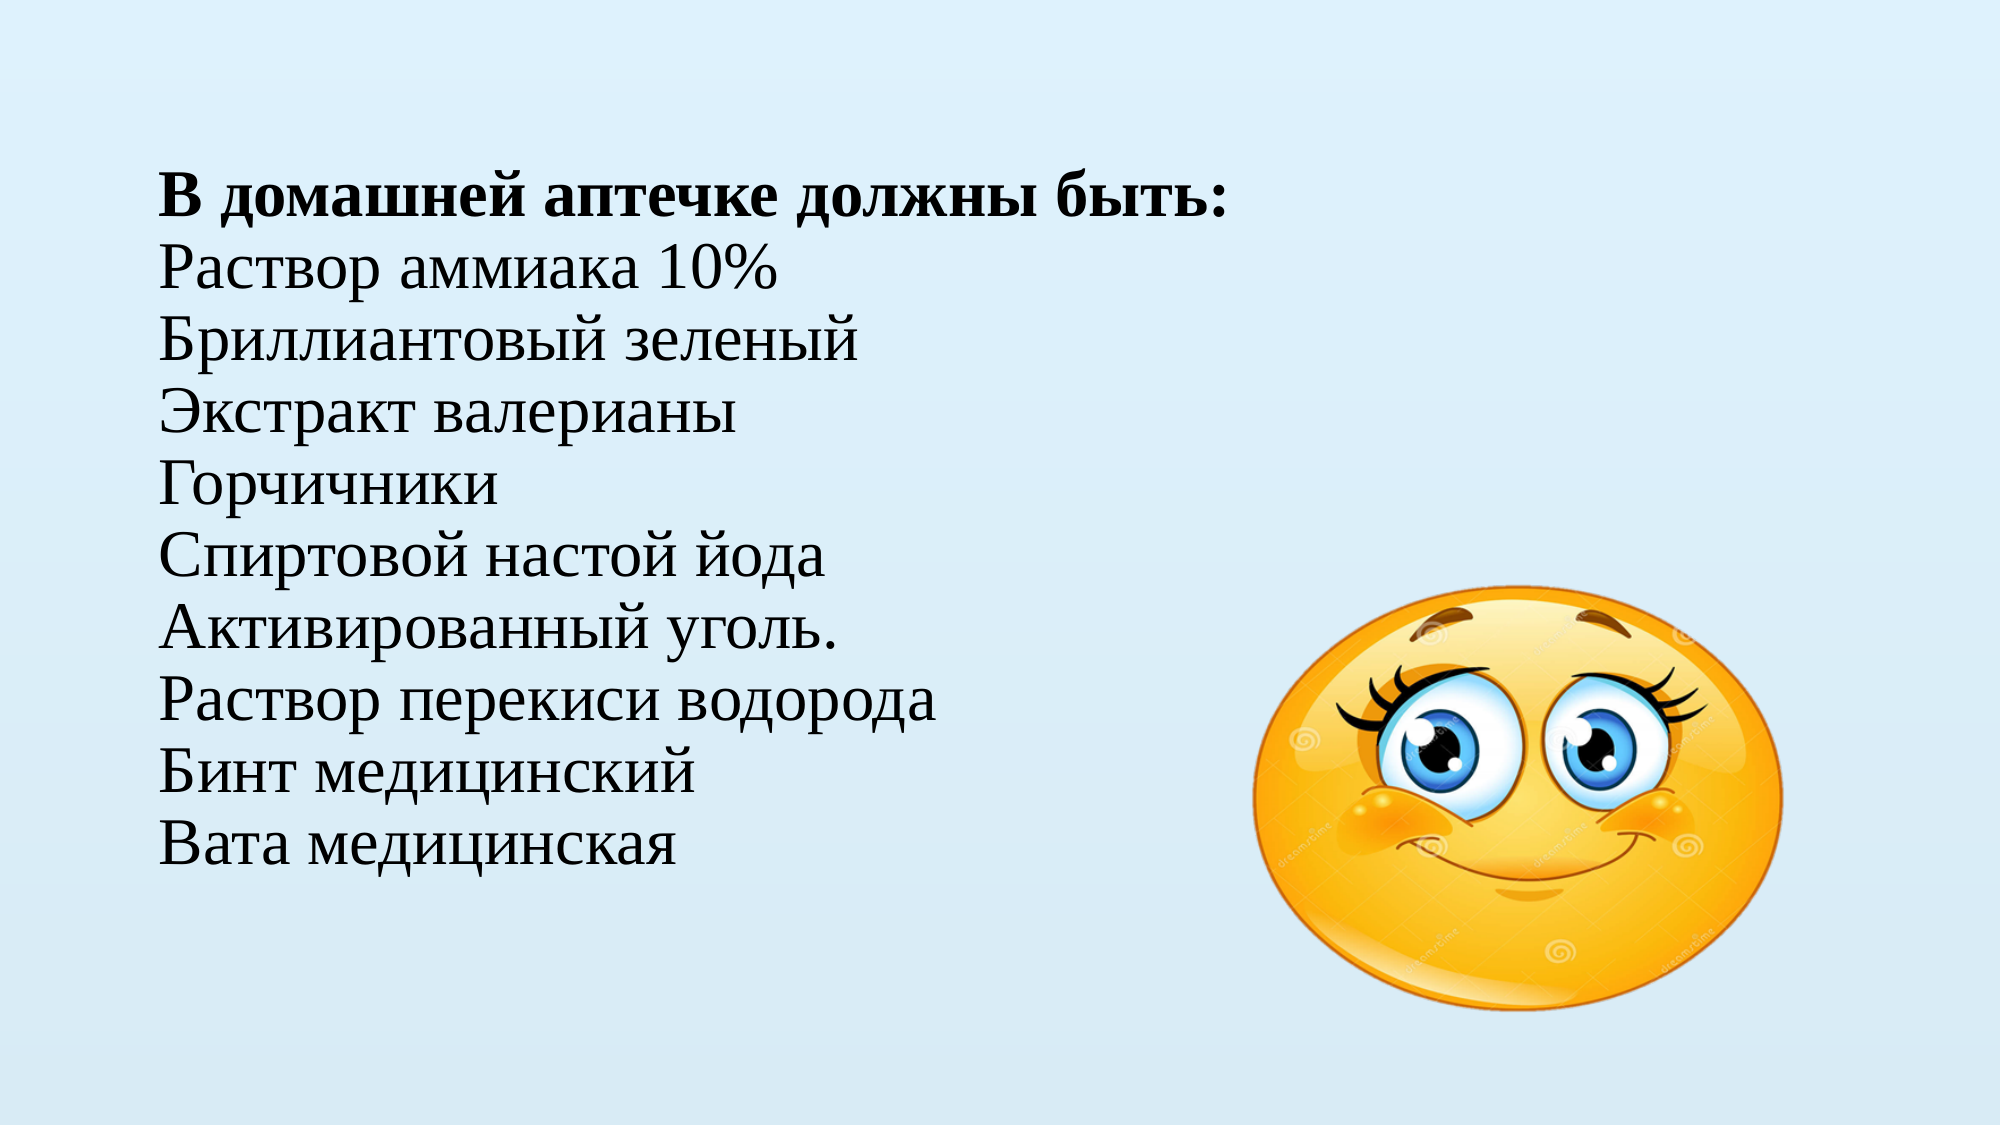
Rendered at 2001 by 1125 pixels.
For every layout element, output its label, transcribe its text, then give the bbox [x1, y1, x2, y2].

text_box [940, 308, 1795, 1056]
title В домашней аптечке должны быть: Раствор аммиака 10% Бриллиантовый зеленый Экстракт валерианы Горчичники Спиртовой настой йода Активированный уголь. Раствор перекиси водорода Бинт медицинский Вата медицинская [143, 57, 1869, 1091]
